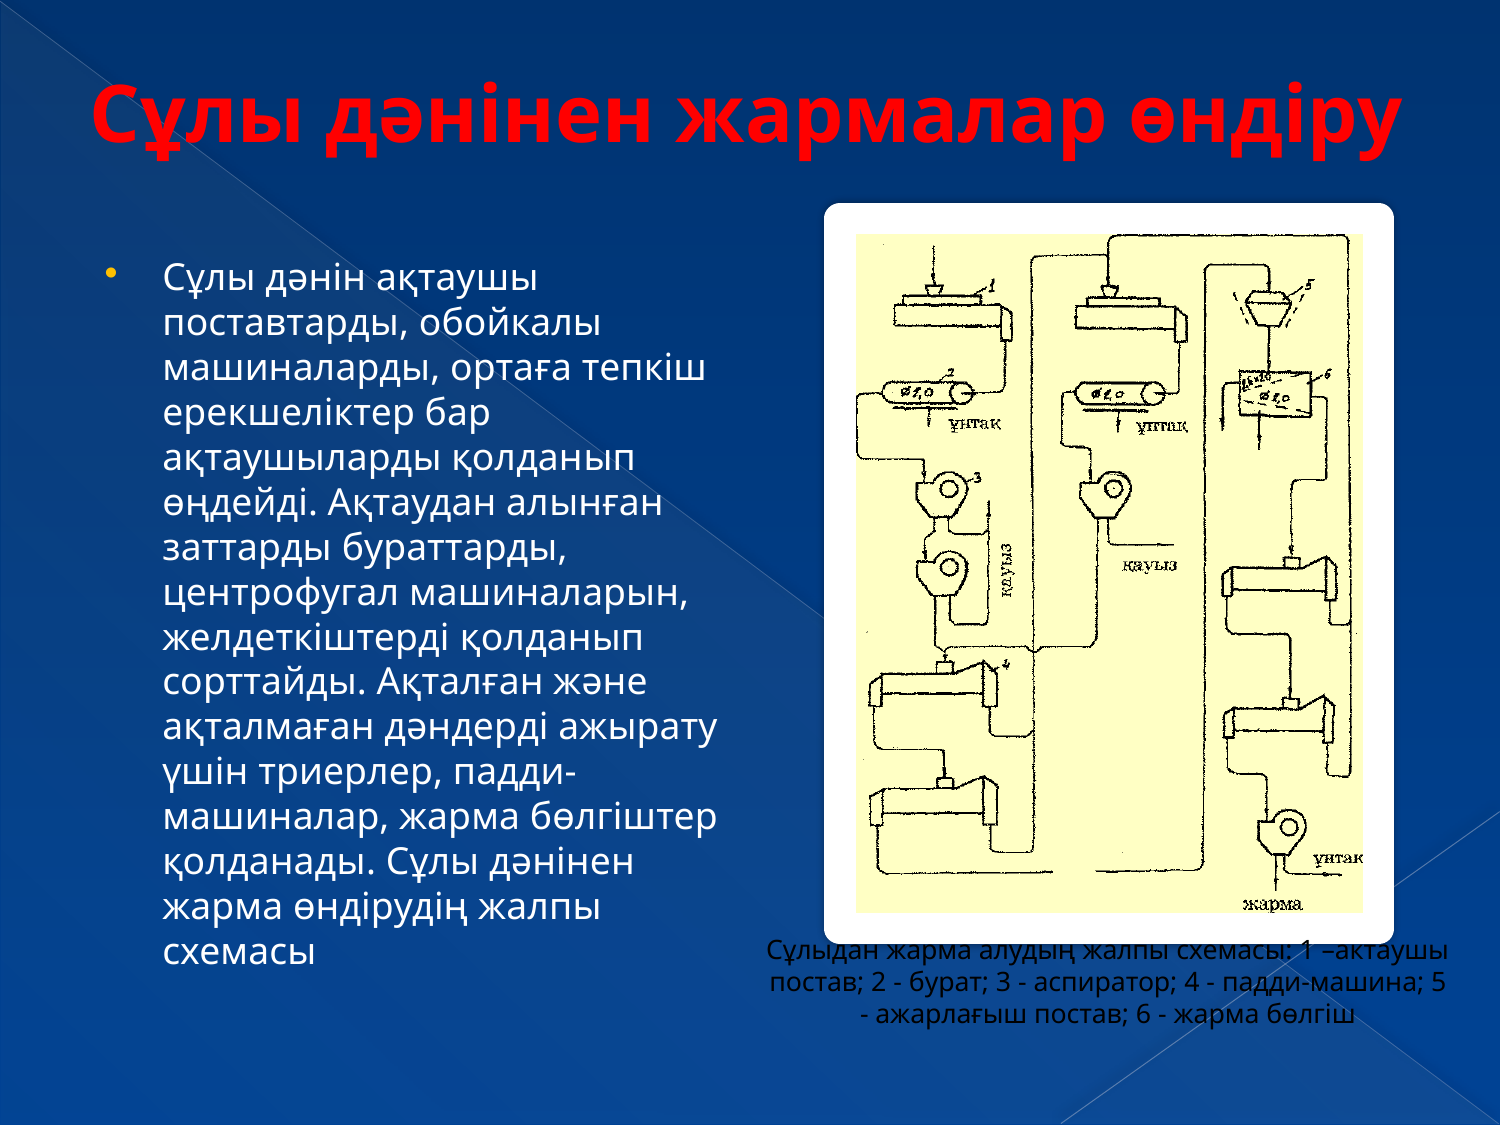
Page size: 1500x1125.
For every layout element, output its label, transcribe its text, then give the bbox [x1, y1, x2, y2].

text_box Сұлыдан жарма алудың жалпы схемасы: 1 –актаушы постав; 2 - бурат; 3 - аспиратор; 4 - падди-машина; 5 - ажарлағыш постав; 6 - жарма бөлгіш [750, 925, 1465, 1090]
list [855, 234, 1364, 914]
title Сұлы дәнінен жармалар өндіру [75, 43, 1425, 274]
list Сұлы дәнін ақтаушы поставтарды, обойкалы машиналарды, ортаға тепкіш ерекшеліктер бар ақтаушыларды қолданып өңдейді. Ақтаудан алынған заттарды бураттарды, центрофугал машиналарын, желдеткіштерді қолданып сорттайды. Ақталған және ақталмаған дәндерді ажырату үшін триерлер, падди-машиналар, жарма бөлгіштер қолданады. Сұлы дәнінен жарма өндірудің жалпы схемасы [82, 246, 745, 989]
